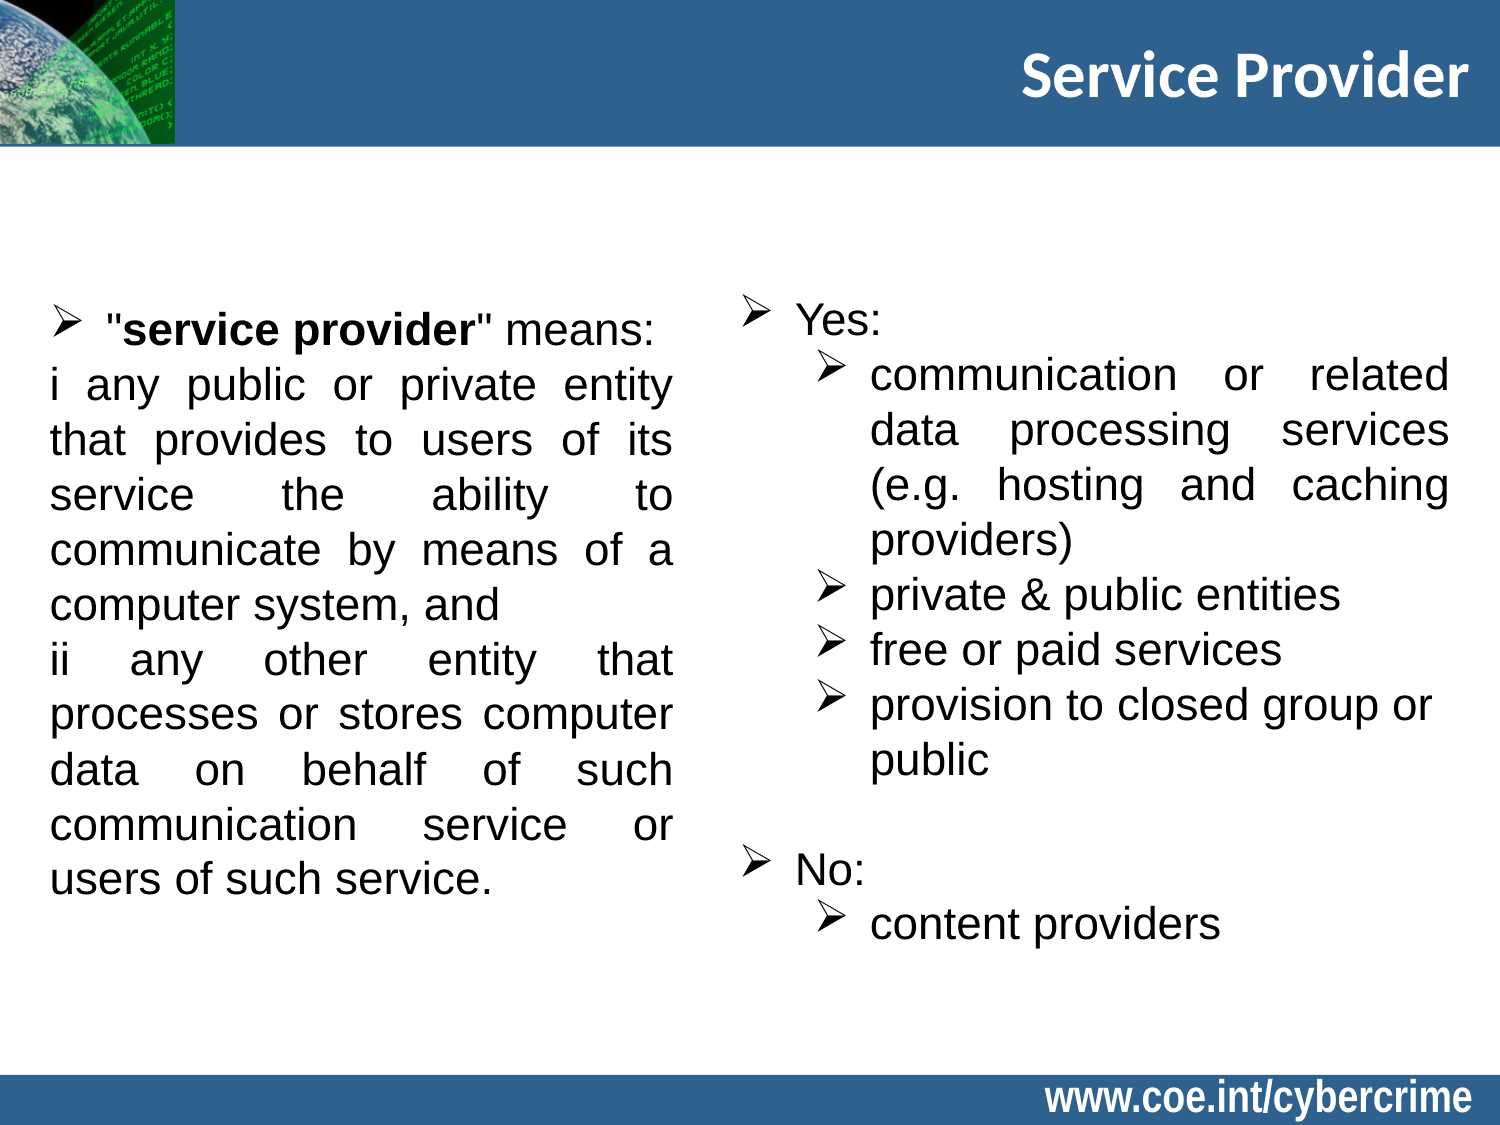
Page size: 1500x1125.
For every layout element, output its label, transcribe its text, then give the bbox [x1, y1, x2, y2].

text_box "service provider" means: i any public or private entity that provides to users of its service the ability to communicate by means of a computer system, and ii any other entity that processes or stores computer data on behalf of such communication service or users of such service. [34, 292, 689, 912]
picture [0, 0, 175, 144]
text_box Yes: communication or related data processing services (e.g. hosting and caching providers) private & public entities free or paid services provision to closed group or public No: content providers [723, 282, 1465, 957]
text_box www.coe.int/cybercrime [1030, 1059, 1500, 1125]
text_box [0, 1073, 1030, 1125]
text_box Service Provider [177, 0, 1500, 149]
